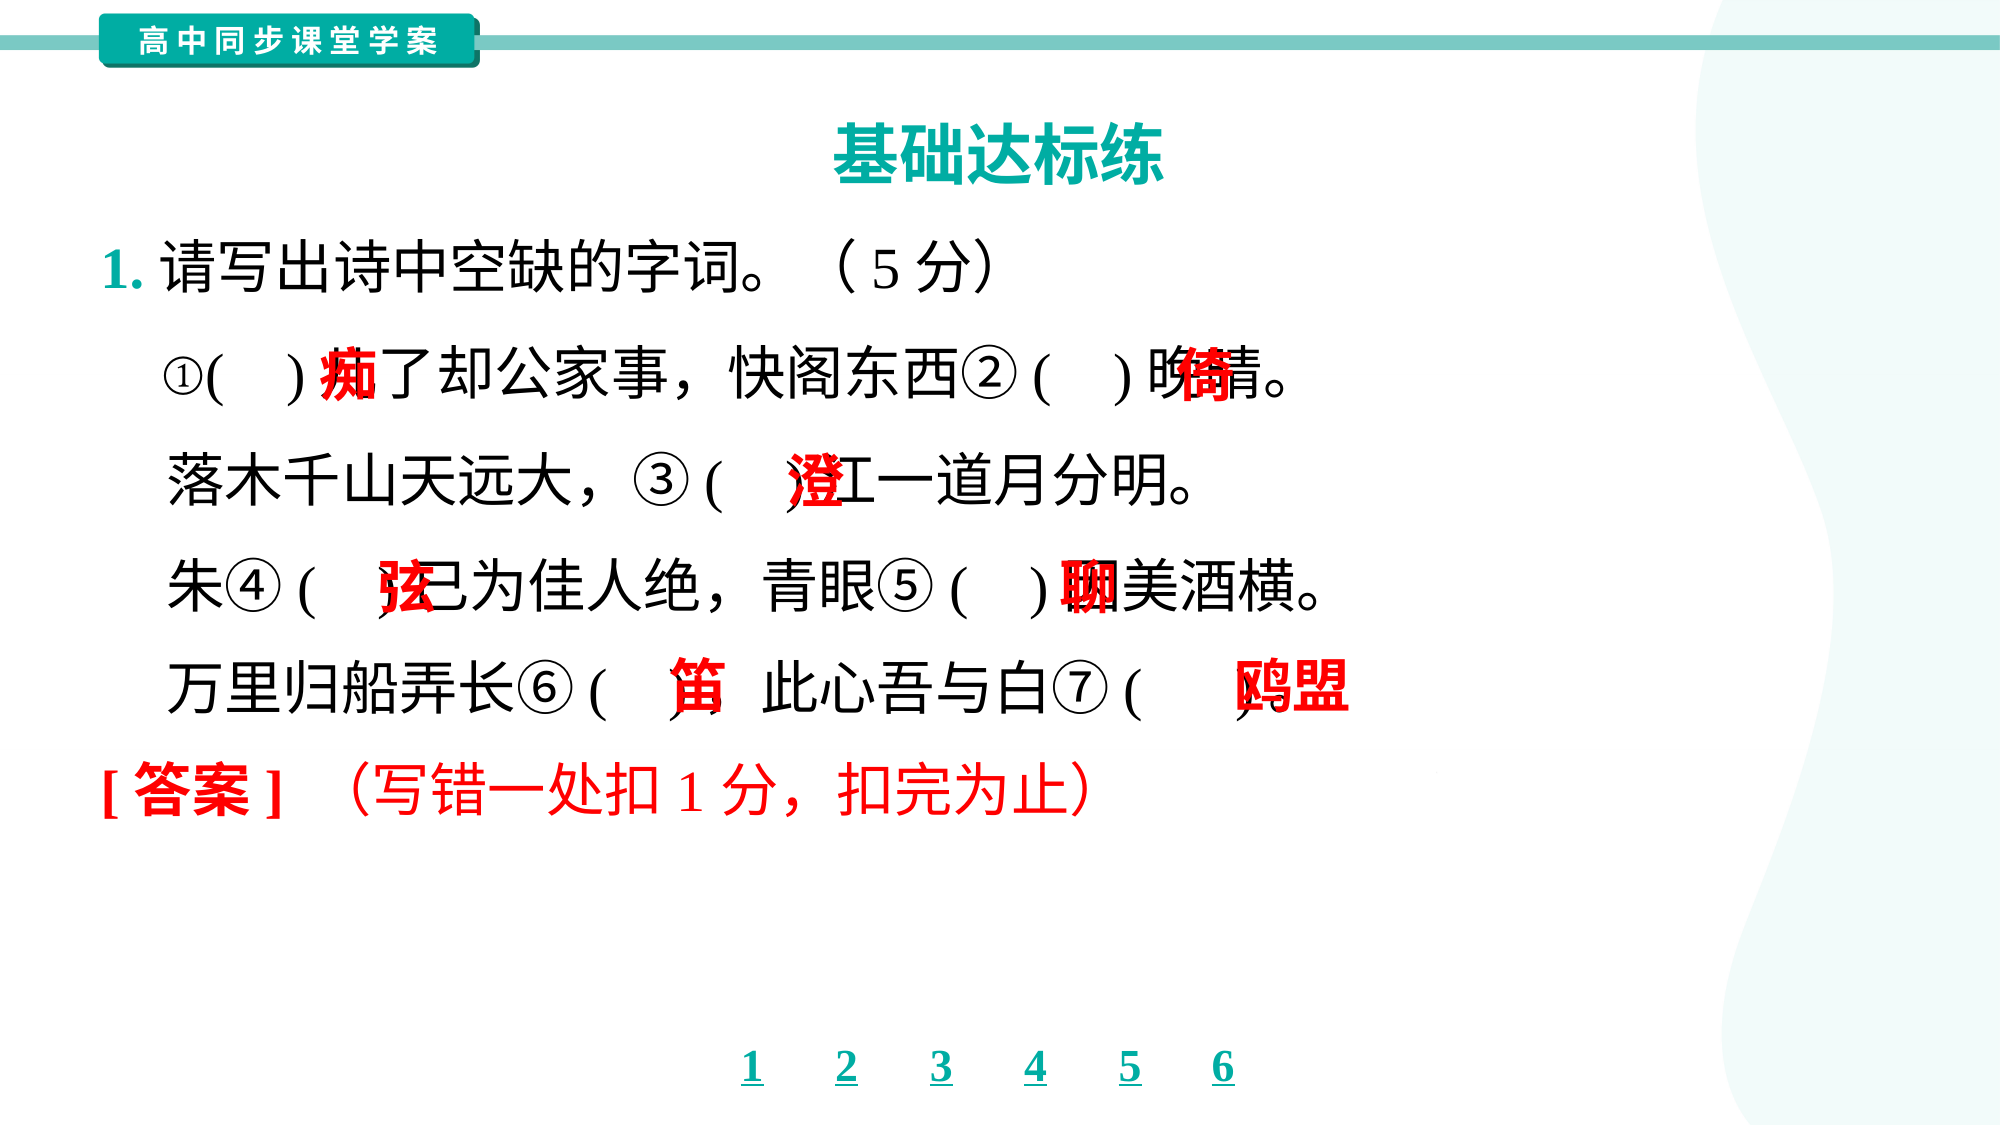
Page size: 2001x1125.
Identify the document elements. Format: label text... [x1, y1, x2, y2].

picture [0, 0, 2000, 1125]
text_box 1.请写出诗中空缺的字词。（5分） ①( )儿了却公家事，快阁东西②( )晚晴。 落木千山天远大，③( )江一道月分明。 朱④( )已为佳人绝，青眼⑤( )因美酒横。 万里归船弄长⑥( )，此心吾与白⑦( )。 [100, 193, 1899, 710]
text_box 痴 [298, 301, 400, 396]
text_box 澄 [764, 407, 866, 502]
text_box 鸥盟 [1212, 616, 1373, 708]
text_box 倚 [1154, 301, 1256, 396]
text_box 弦 [356, 513, 458, 608]
text_box 笛 [648, 616, 749, 708]
text_box 聊 [1037, 513, 1139, 608]
text_box [答案] （写错一处扣1分，扣完为止） [100, 718, 1899, 811]
text_box 基础达标练 [100, 76, 1899, 193]
